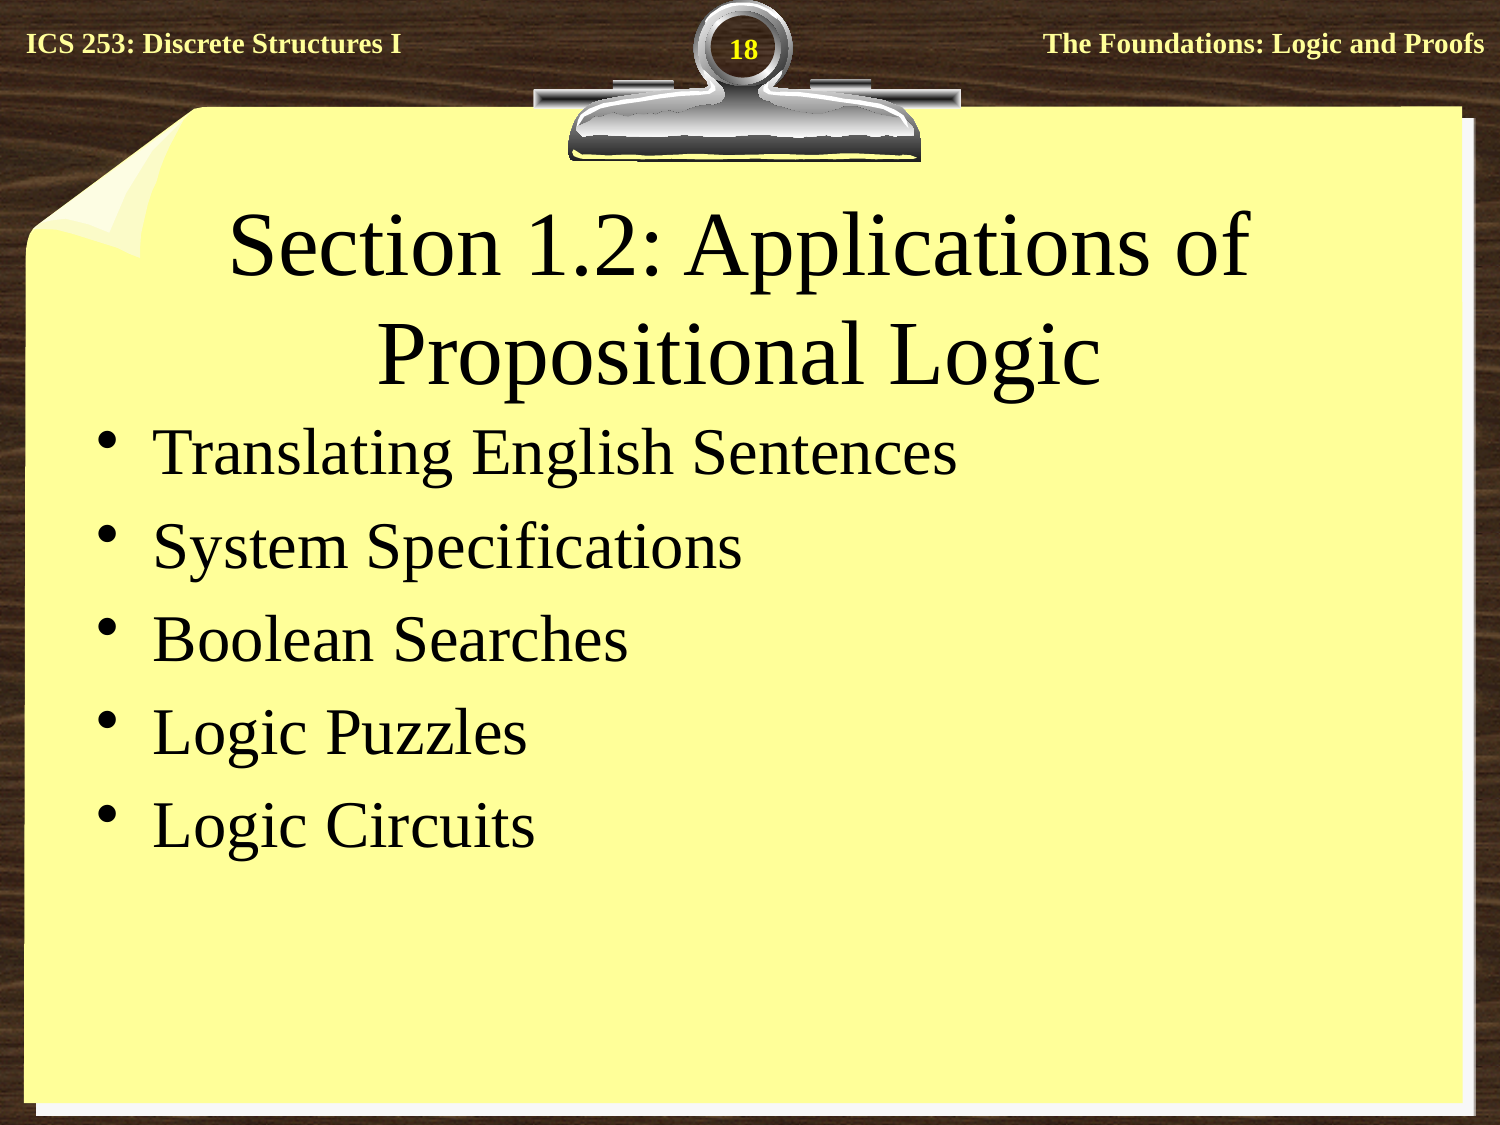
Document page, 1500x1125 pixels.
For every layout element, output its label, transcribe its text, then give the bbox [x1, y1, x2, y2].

title Section 1.2: Applications of Propositional Logic [77, 199, 1403, 387]
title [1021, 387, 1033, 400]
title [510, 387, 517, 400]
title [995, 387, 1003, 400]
picture [0, 0, 1500, 1125]
slide_number 18 [423, 5, 774, 91]
list Translating English Sentences System Specifications Boolean Searches Logic Puzzles Logic Circuits [81, 400, 1405, 975]
